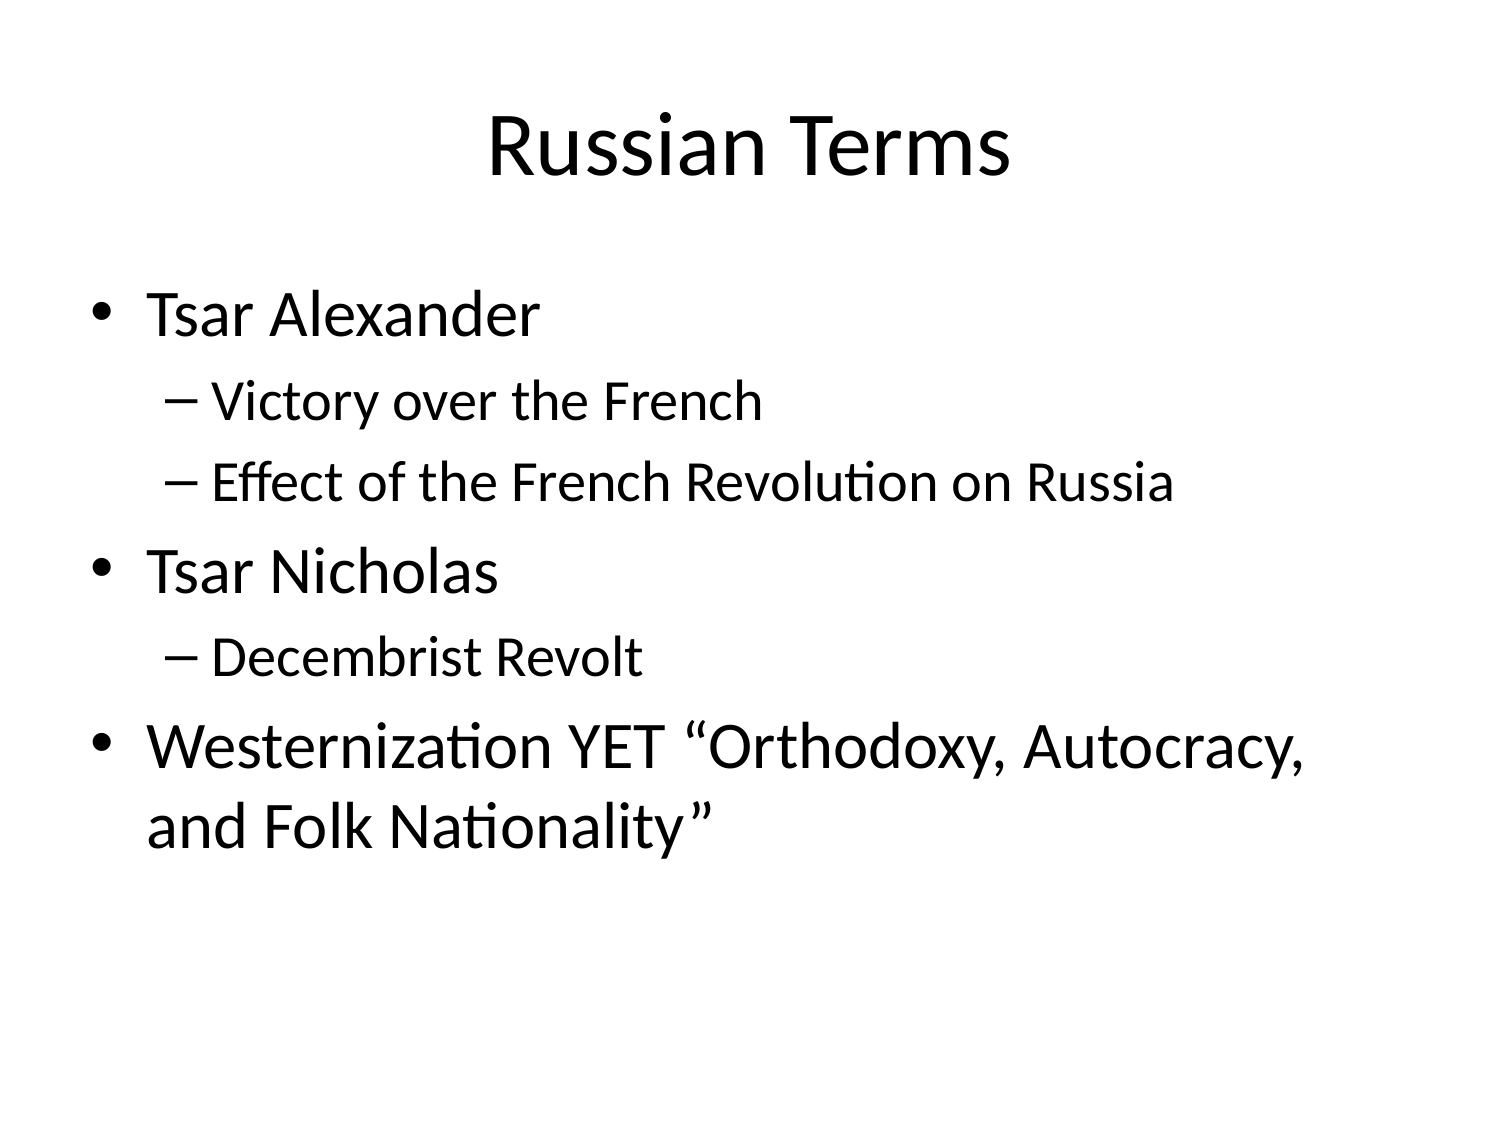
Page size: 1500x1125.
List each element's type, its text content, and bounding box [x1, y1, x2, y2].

title Russian Terms [75, 45, 1425, 233]
list Tsar Alexander Victory over the French Effect of the French Revolution on Russia Tsar Nicholas Decembrist Revolt Westernization YET “Orthodoxy, Autocracy, and Folk Nationality” [75, 262, 1425, 1005]
